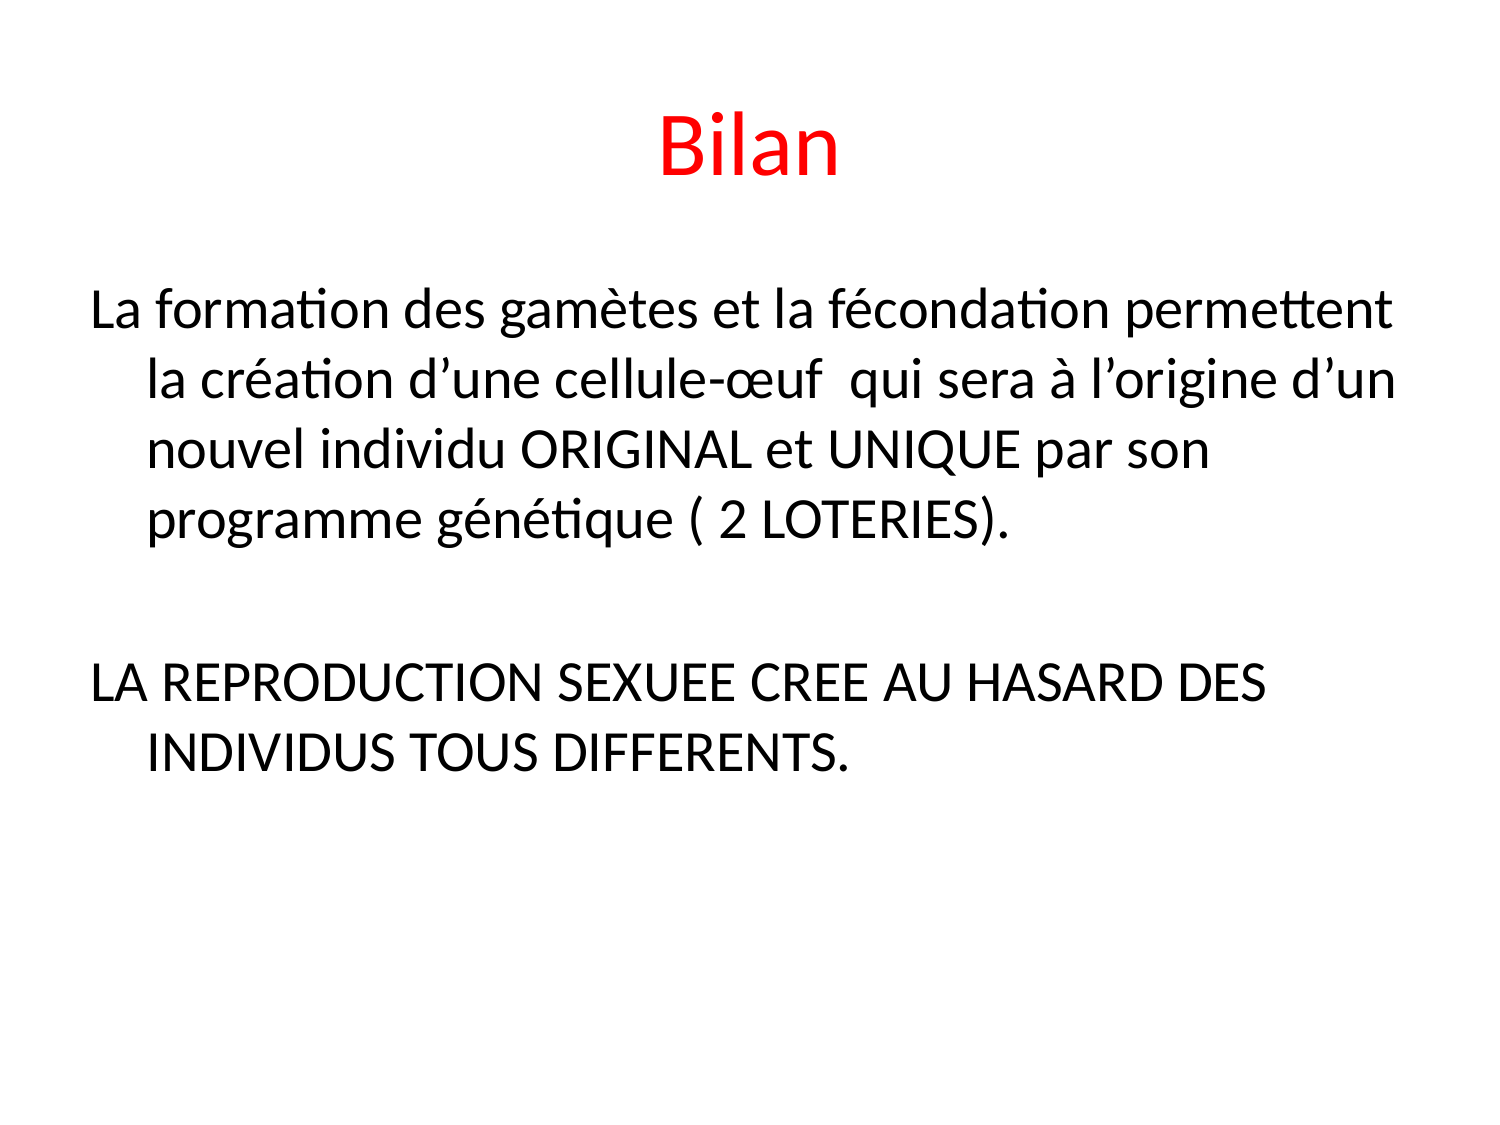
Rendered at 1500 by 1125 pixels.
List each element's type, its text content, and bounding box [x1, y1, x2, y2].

title Bilan [75, 45, 1425, 233]
list La formation des gamètes et la fécondation permettent la création d’une cellule-œuf qui sera à l’origine d’un nouvel individu ORIGINAL et UNIQUE par son programme génétique ( 2 LOTERIES). LA REPRODUCTION SEXUEE CREE AU HASARD DES INDIVIDUS TOUS DIFFERENTS. [75, 262, 1425, 1005]
